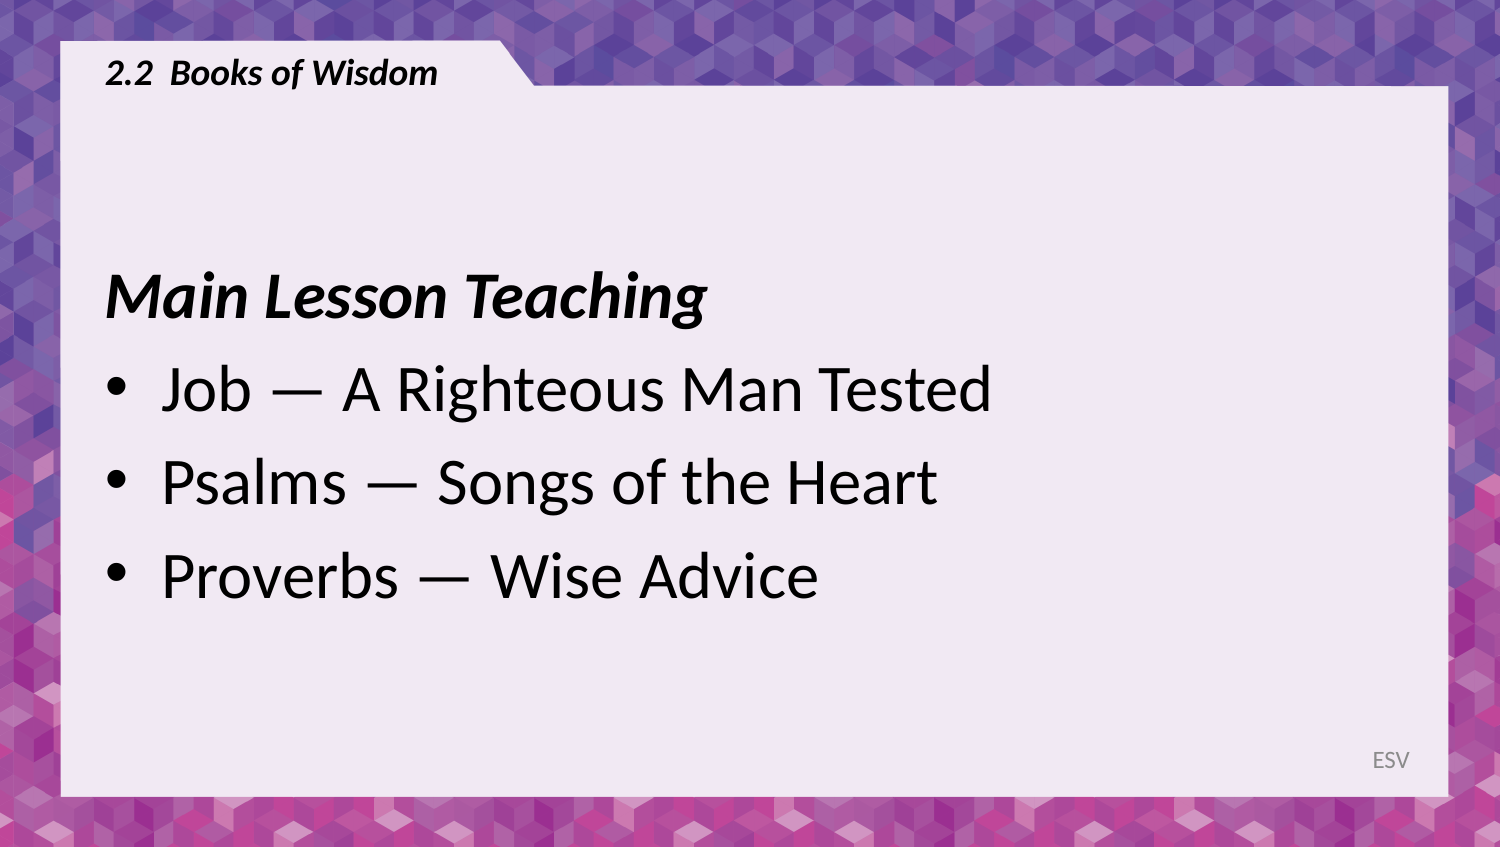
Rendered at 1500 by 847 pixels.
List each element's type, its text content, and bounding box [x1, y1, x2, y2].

picture [0, 0, 1500, 847]
footer ESV [950, 736, 1425, 782]
title 2.2 Books of Wisdom [89, 33, 1420, 108]
list Main Lesson Teaching Job — A Righteous Man Tested Psalms — Songs of the Heart Proverbs — Wise Advice [89, 141, 1403, 722]
